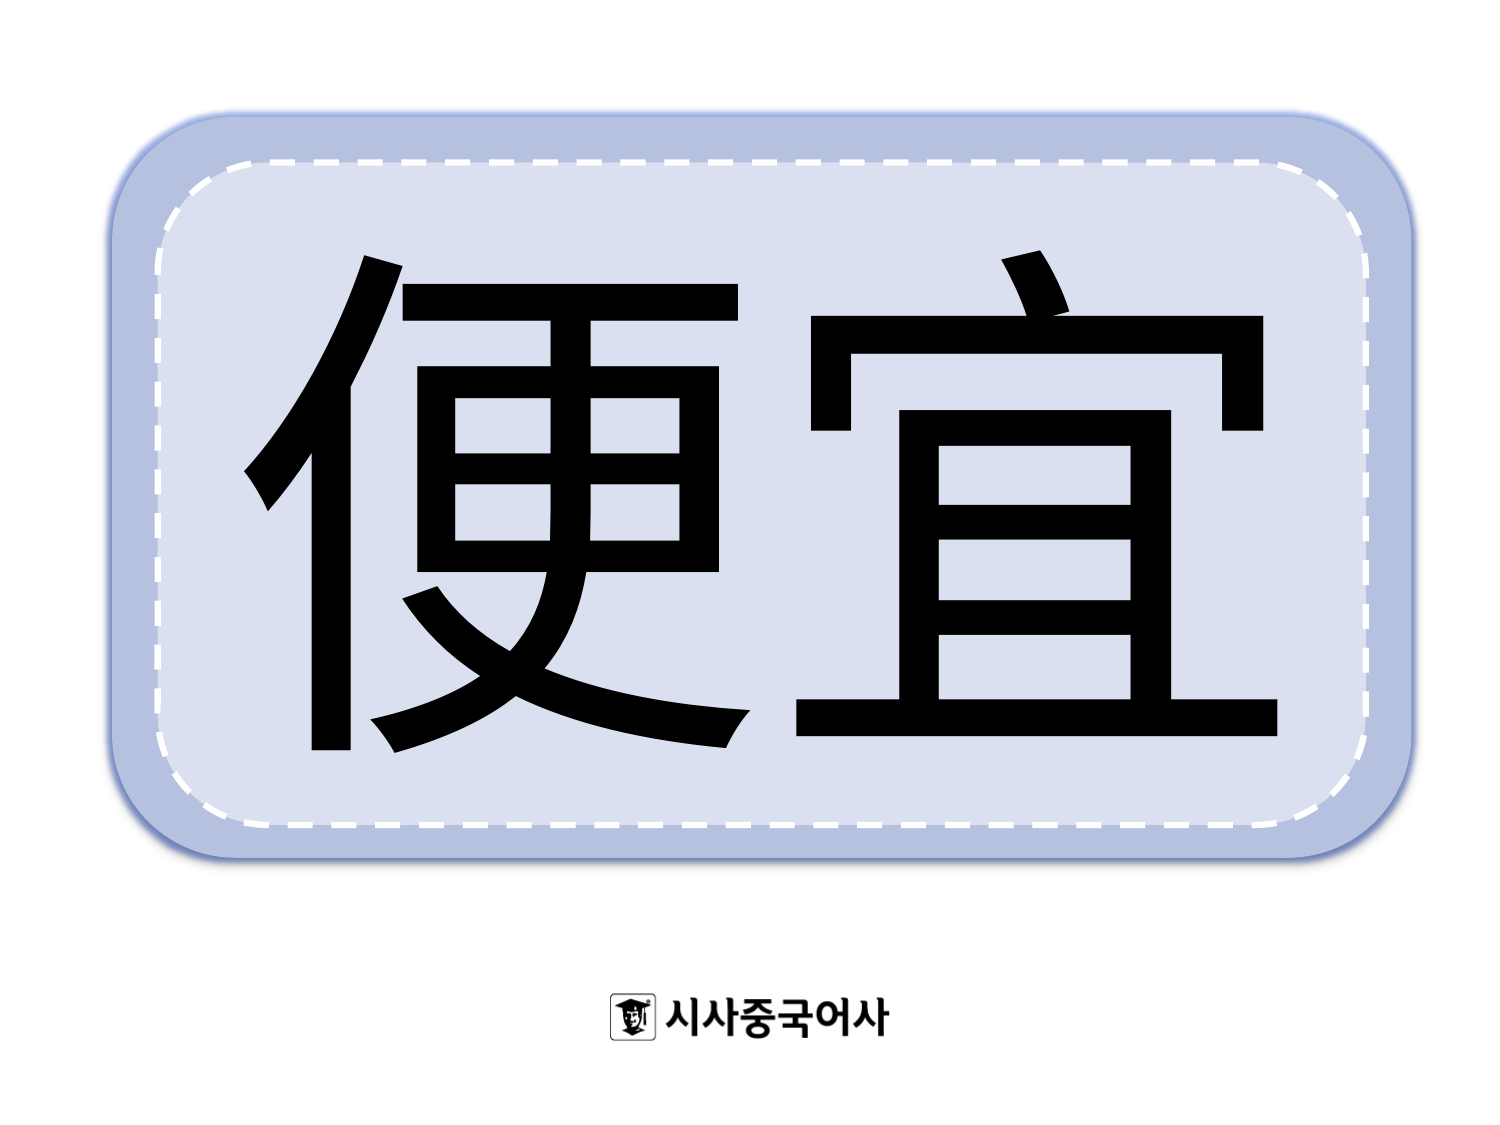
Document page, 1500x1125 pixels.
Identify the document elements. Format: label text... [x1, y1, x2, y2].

picture [602, 987, 898, 1047]
text_box 便宜 [162, 160, 1371, 824]
